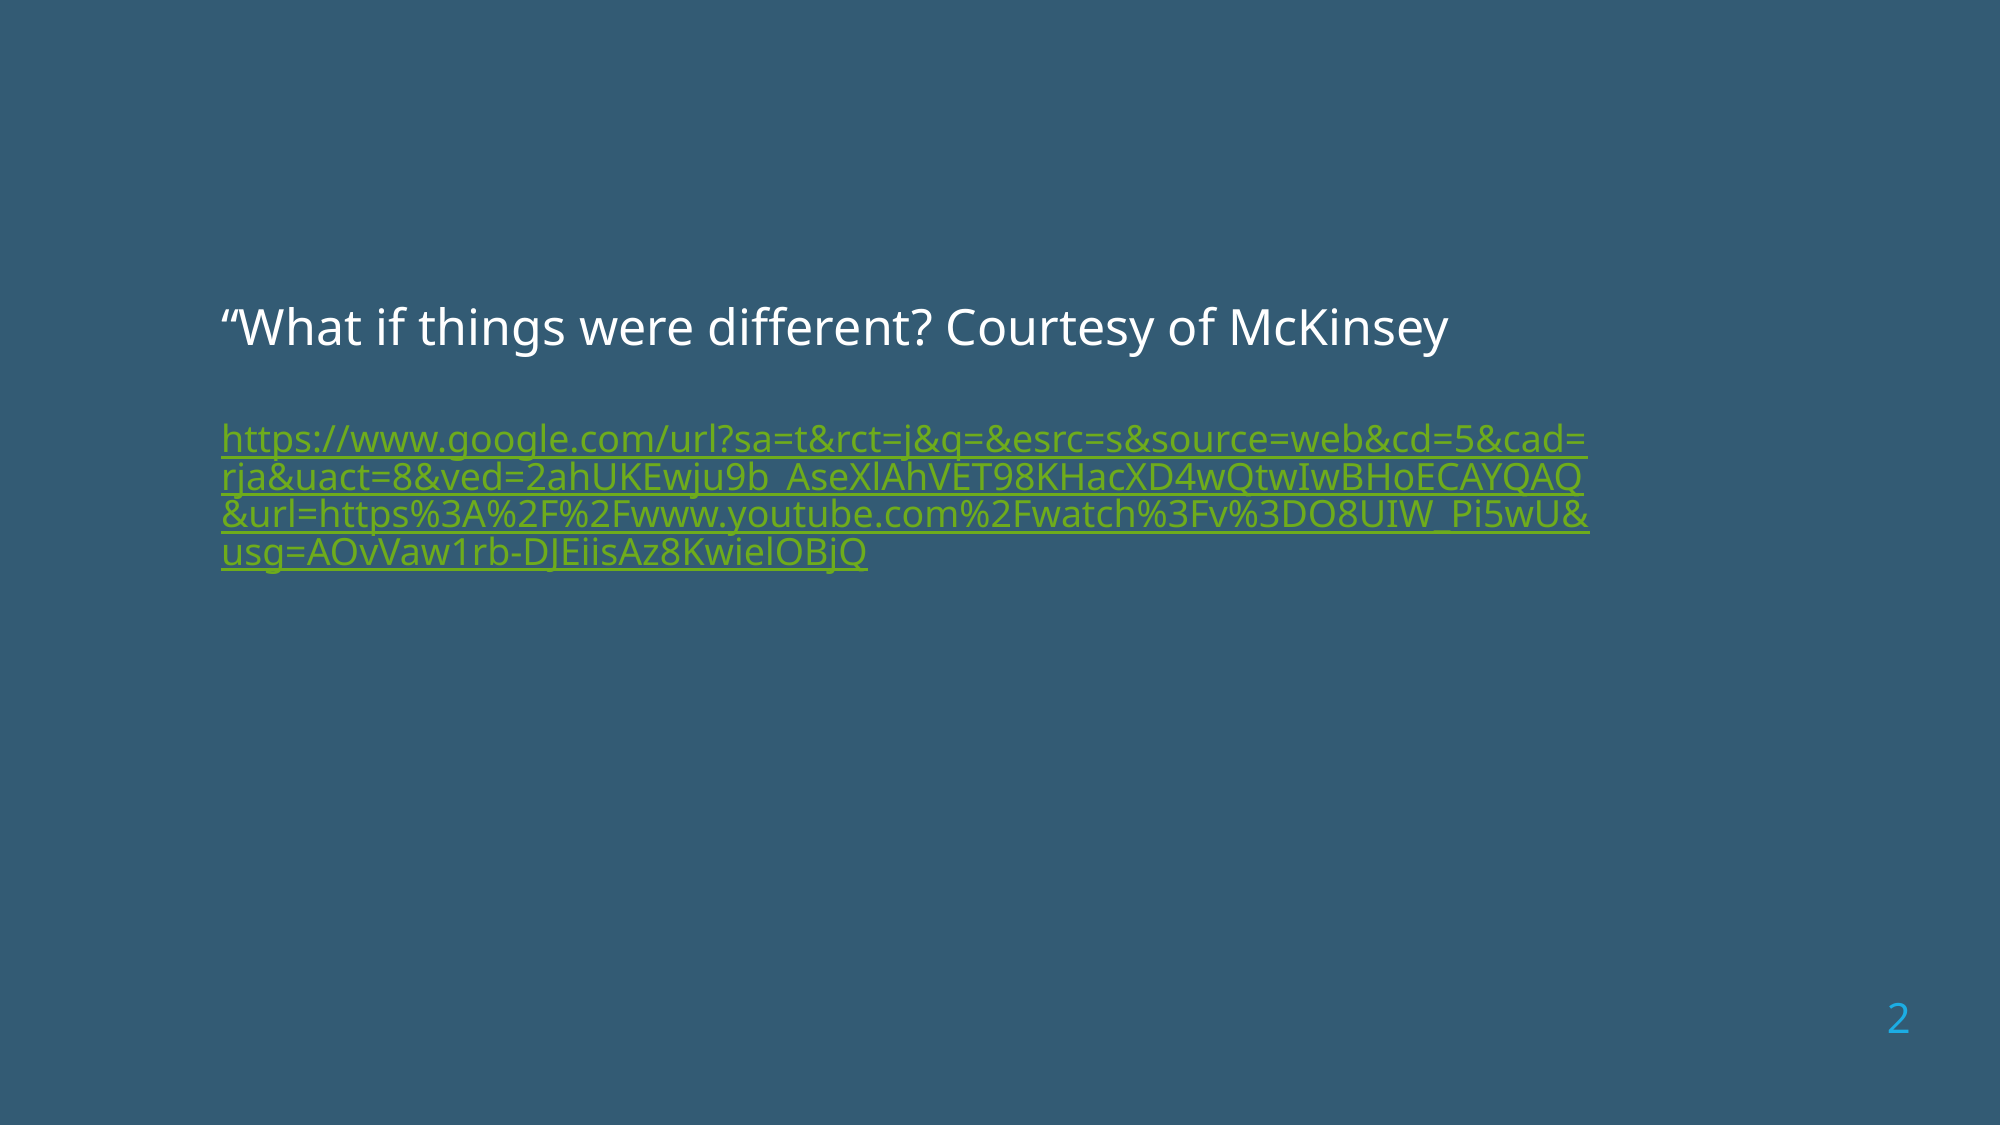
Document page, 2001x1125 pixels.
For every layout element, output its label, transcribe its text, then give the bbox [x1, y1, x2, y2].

slide_number 2 [1751, 970, 1926, 1051]
text_box “What if things were different? Courtesy of McKinsey [206, 288, 1692, 364]
text_box https://www.google.com/url?sa=t&rct=j&q=&esrc=s&source=web&cd=5&cad=rja&uact=8&ved=2ahUKEwju9b_AseXlAhVET98KHacXD4wQtwIwBHoECAYQAQ&url=https%3A%2F%2Fwww.youtube.com%2Fwatch%3Fv%3DO8UIW_Pi5wU&usg=AOvVaw1rb-DJEiisAz8KwielOBjQ [206, 408, 1609, 519]
